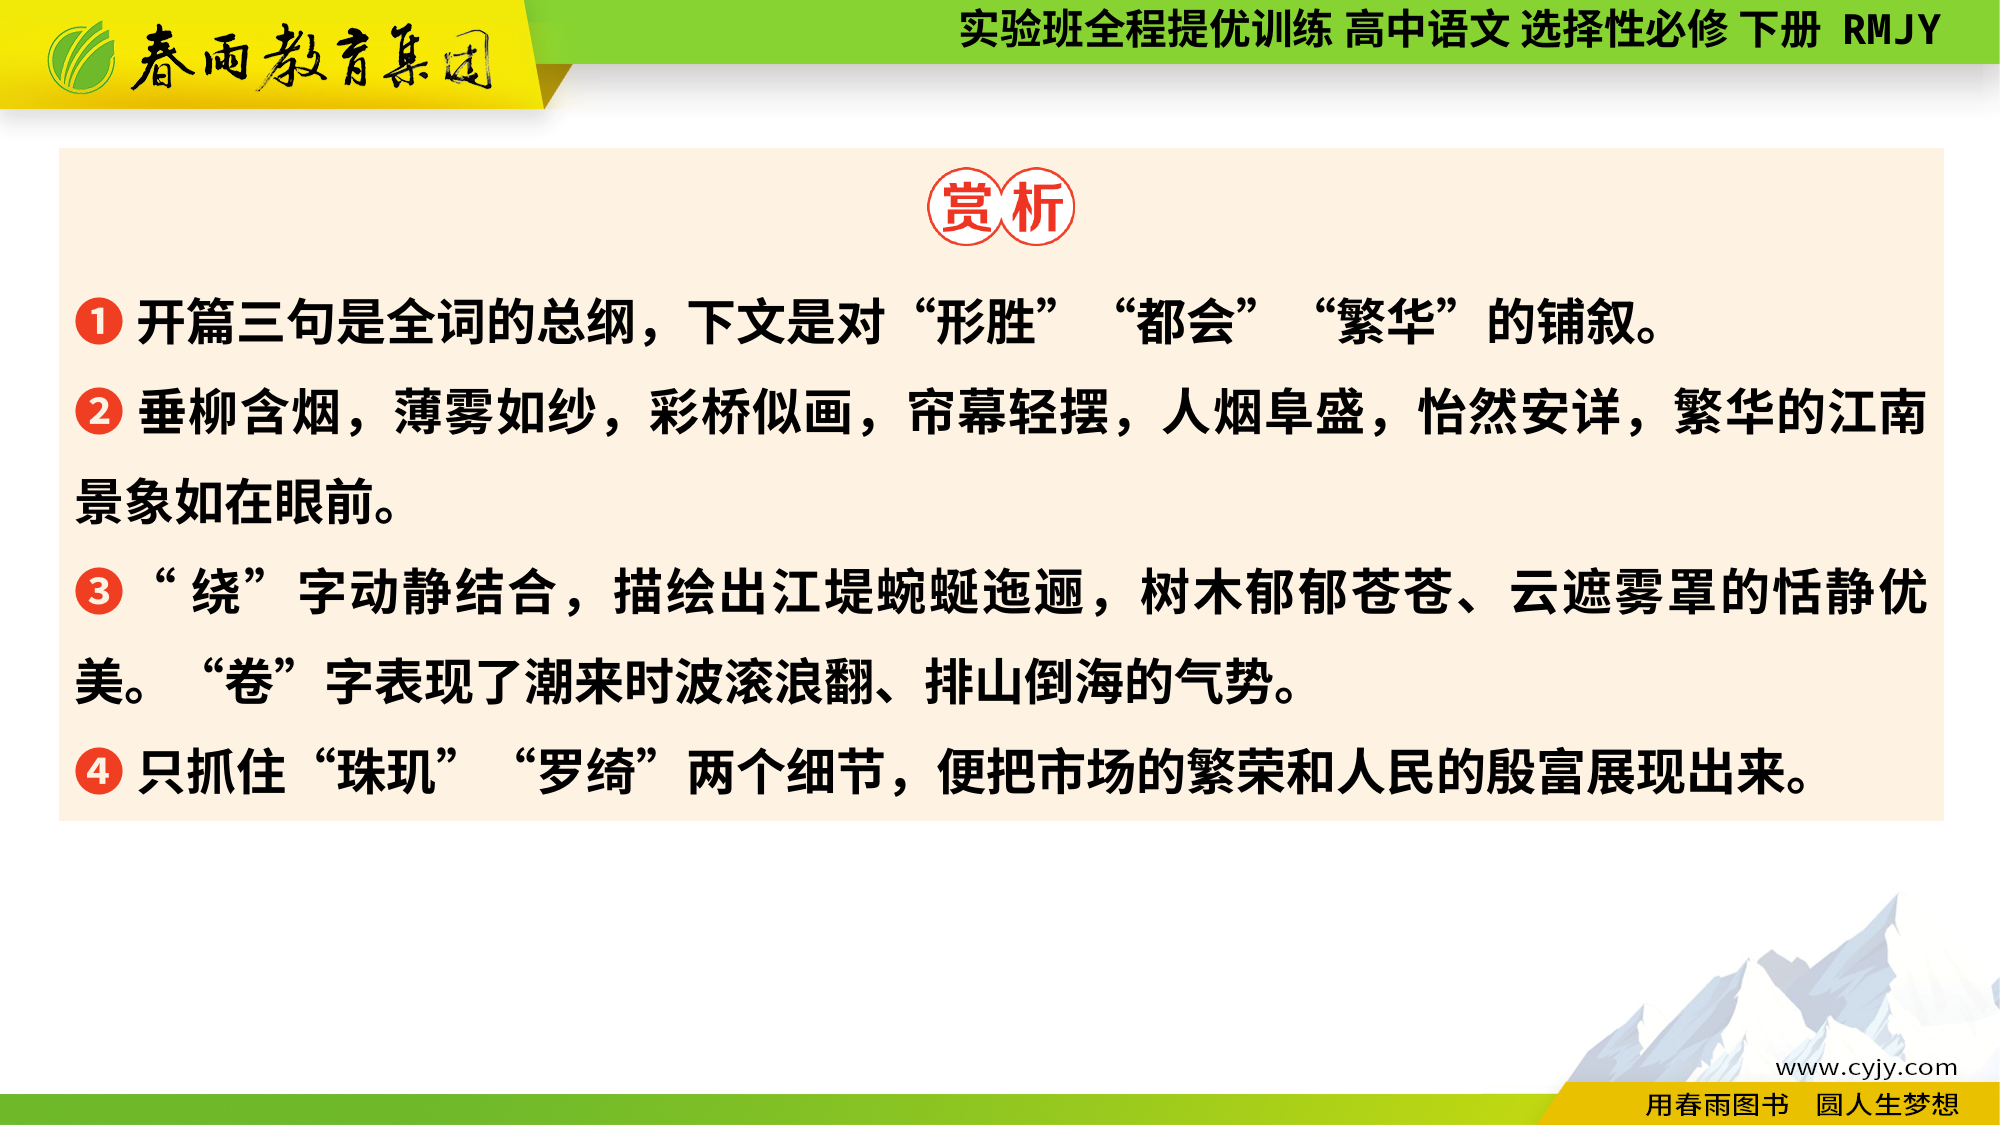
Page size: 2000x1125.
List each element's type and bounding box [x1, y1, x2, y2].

picture [0, 0, 2000, 1125]
text_box [58, 148, 1944, 822]
